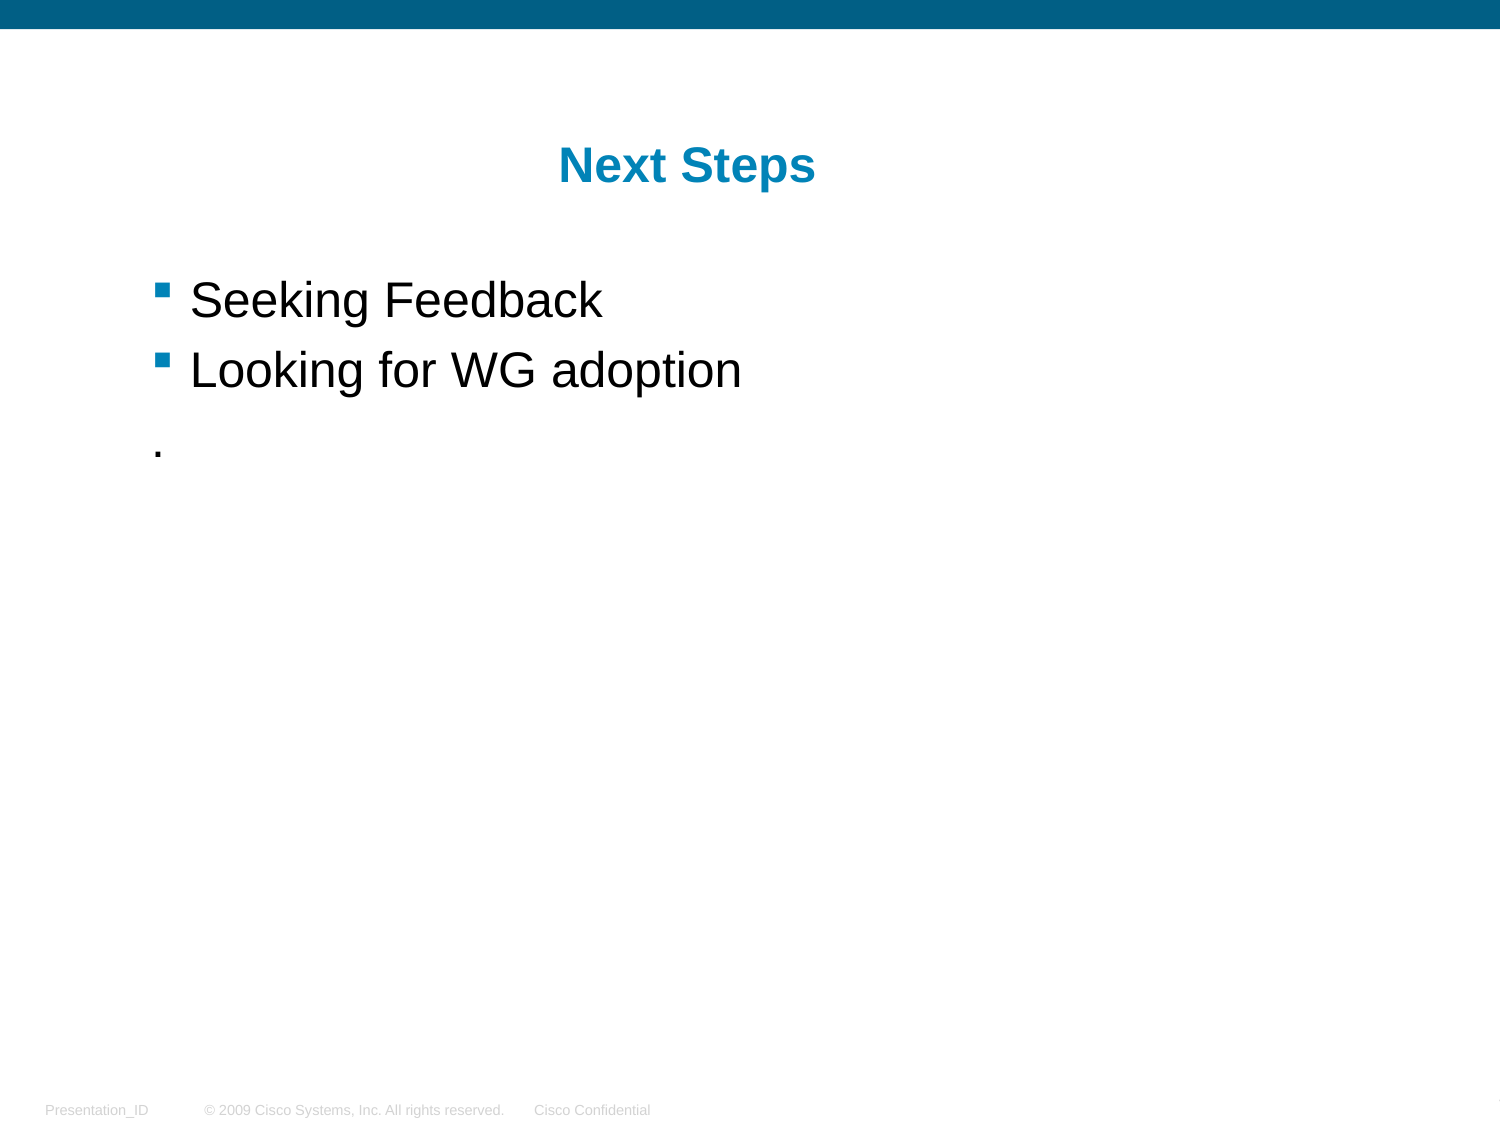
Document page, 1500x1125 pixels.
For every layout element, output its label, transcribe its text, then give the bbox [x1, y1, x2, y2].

list Seeking Feedback Looking for WG adoption . [137, 274, 1376, 851]
title Next Steps [312, 78, 1063, 201]
